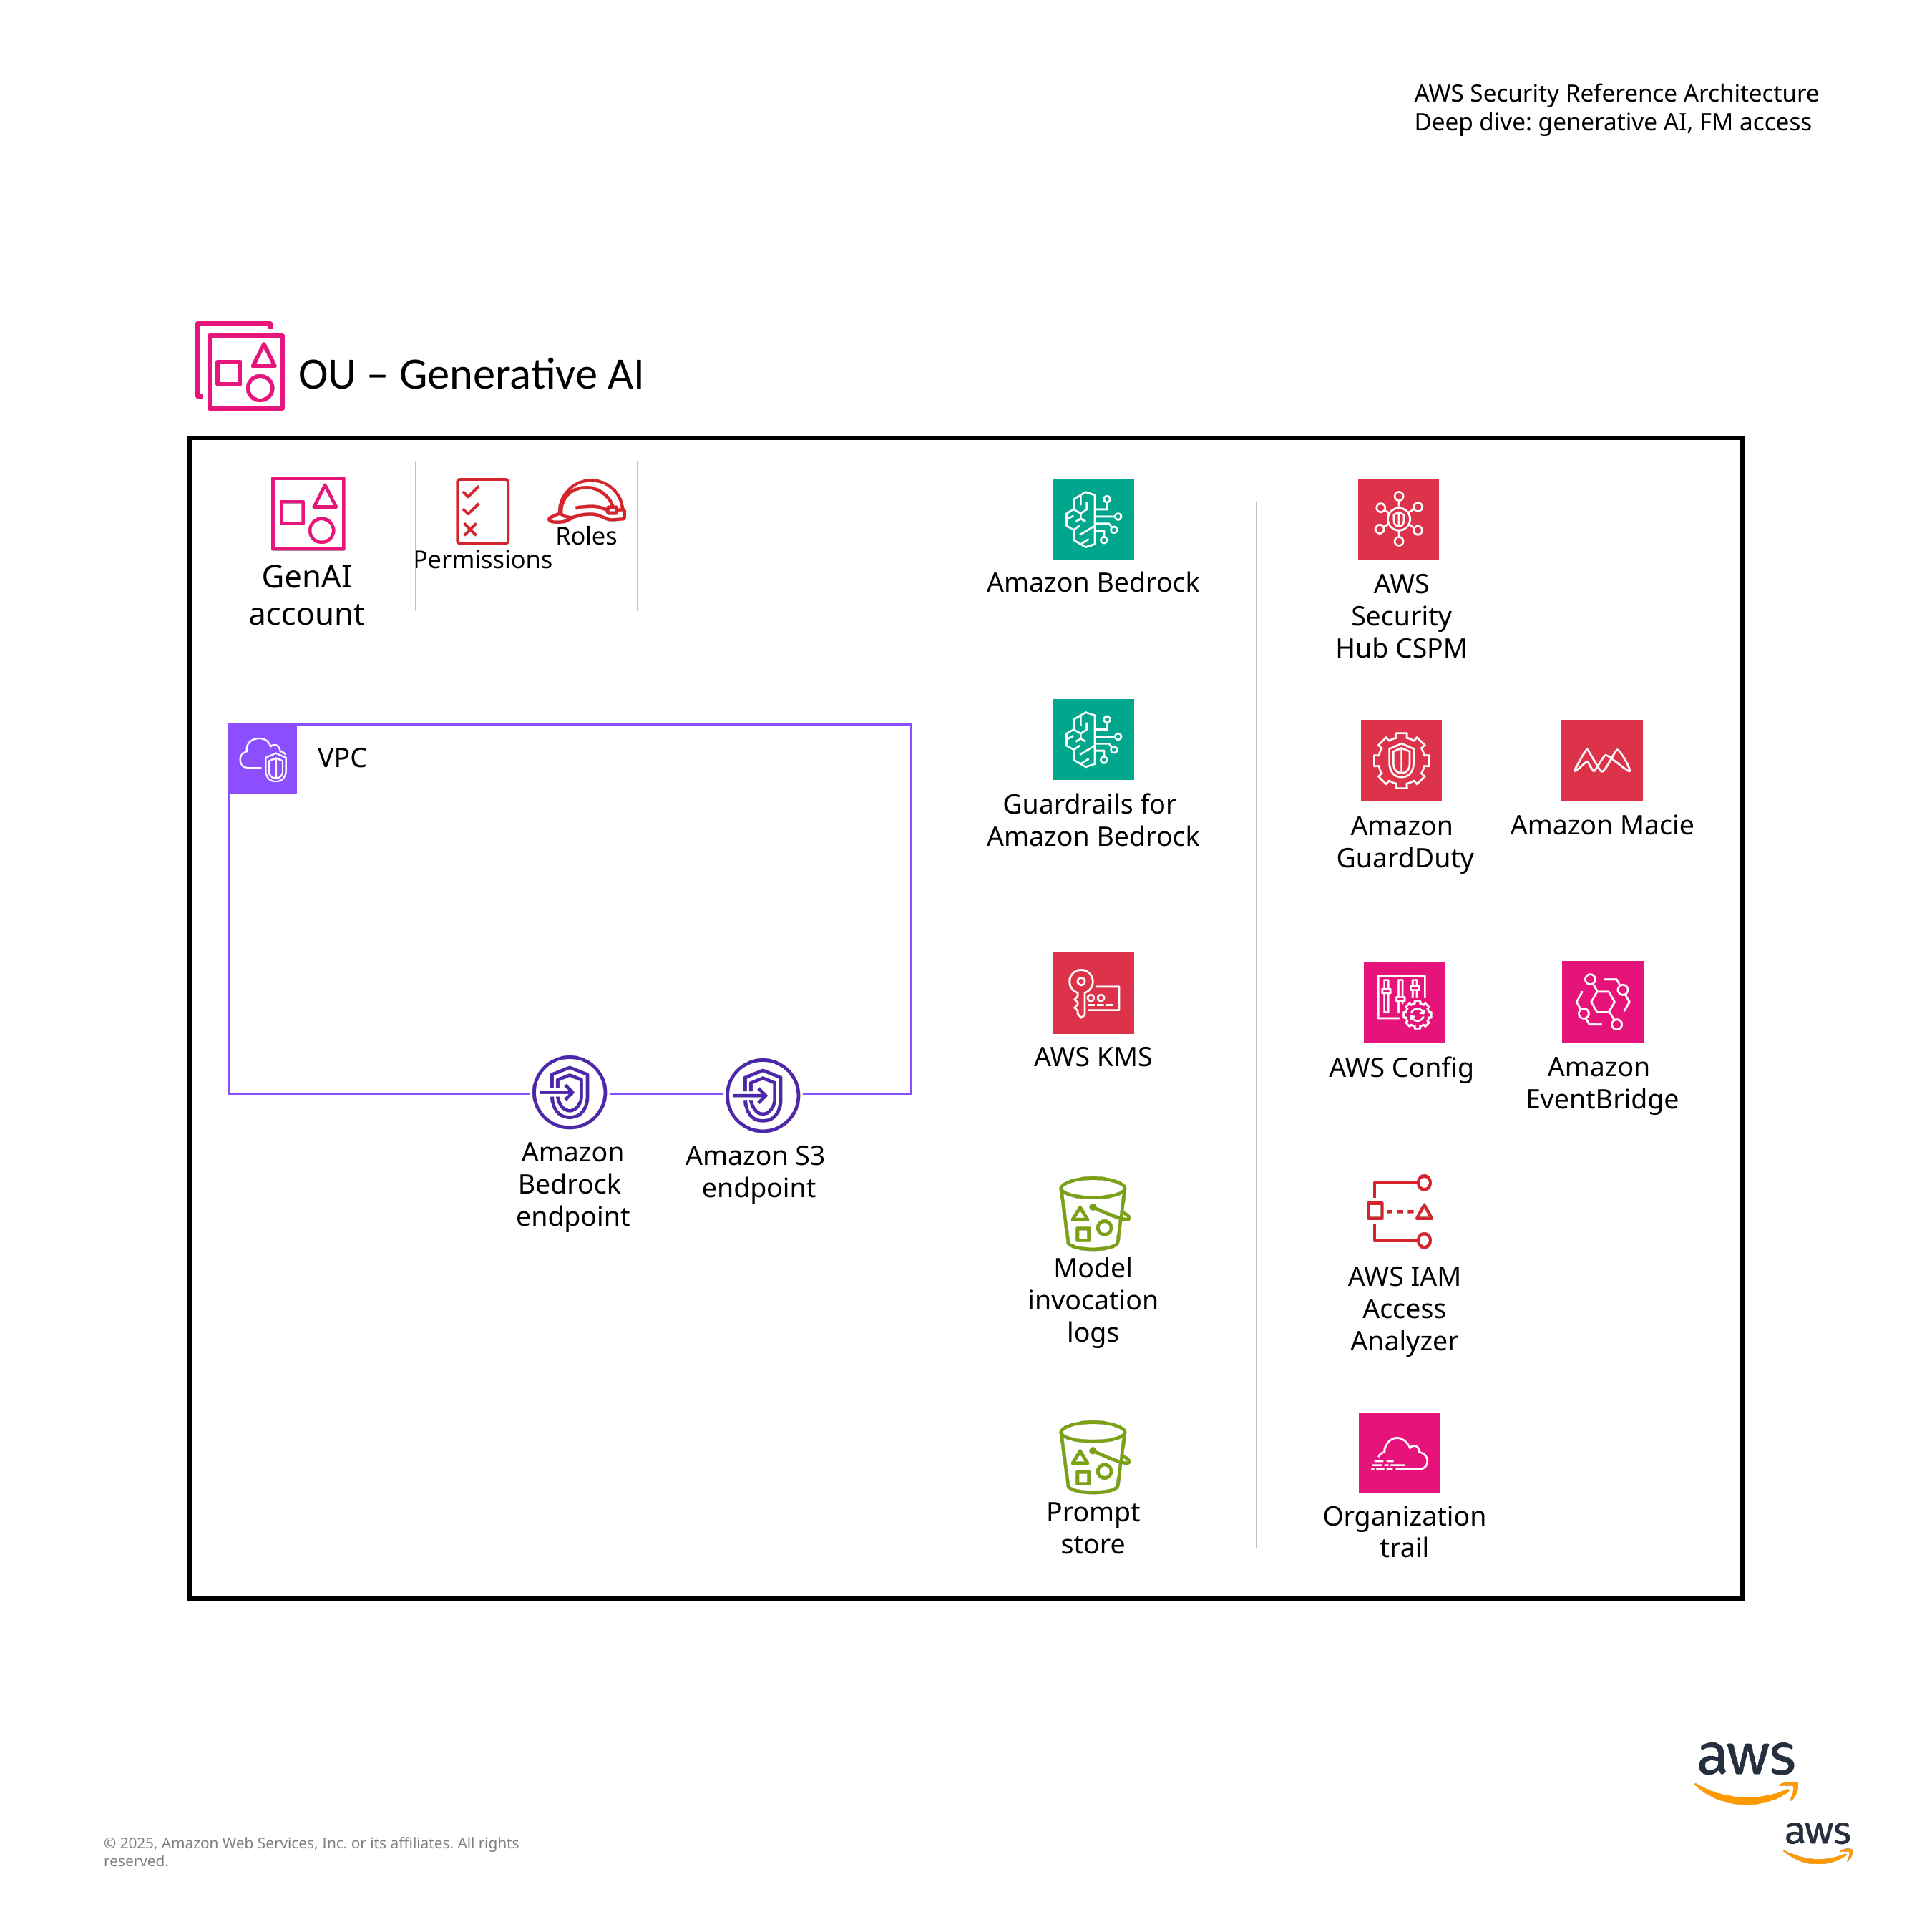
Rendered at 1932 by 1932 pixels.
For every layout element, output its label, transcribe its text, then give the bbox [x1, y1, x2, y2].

text_box AWS Security Reference Architecture Deep dive: generative AI, FM access [1403, 72, 1831, 141]
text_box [1465, 961, 1740, 1121]
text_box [892, 479, 1294, 604]
picture [1783, 1823, 1853, 1864]
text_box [468, 1052, 678, 1206]
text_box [1310, 479, 1493, 638]
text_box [530, 460, 643, 556]
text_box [994, 1417, 1193, 1566]
picture [229, 726, 297, 794]
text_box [1272, 720, 1538, 879]
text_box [1299, 1171, 1511, 1330]
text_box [1303, 1413, 1506, 1570]
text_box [427, 476, 583, 580]
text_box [1306, 962, 1465, 1088]
text_box VPC [228, 724, 912, 1095]
text_box [189, 437, 1743, 1599]
text_box OU – Generative AI [288, 338, 704, 404]
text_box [989, 952, 1197, 1078]
picture [1694, 1742, 1798, 1805]
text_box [994, 1173, 1193, 1322]
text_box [892, 698, 1294, 858]
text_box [186, 473, 427, 638]
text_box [1475, 720, 1730, 847]
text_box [668, 1055, 850, 1209]
picture [191, 317, 288, 414]
